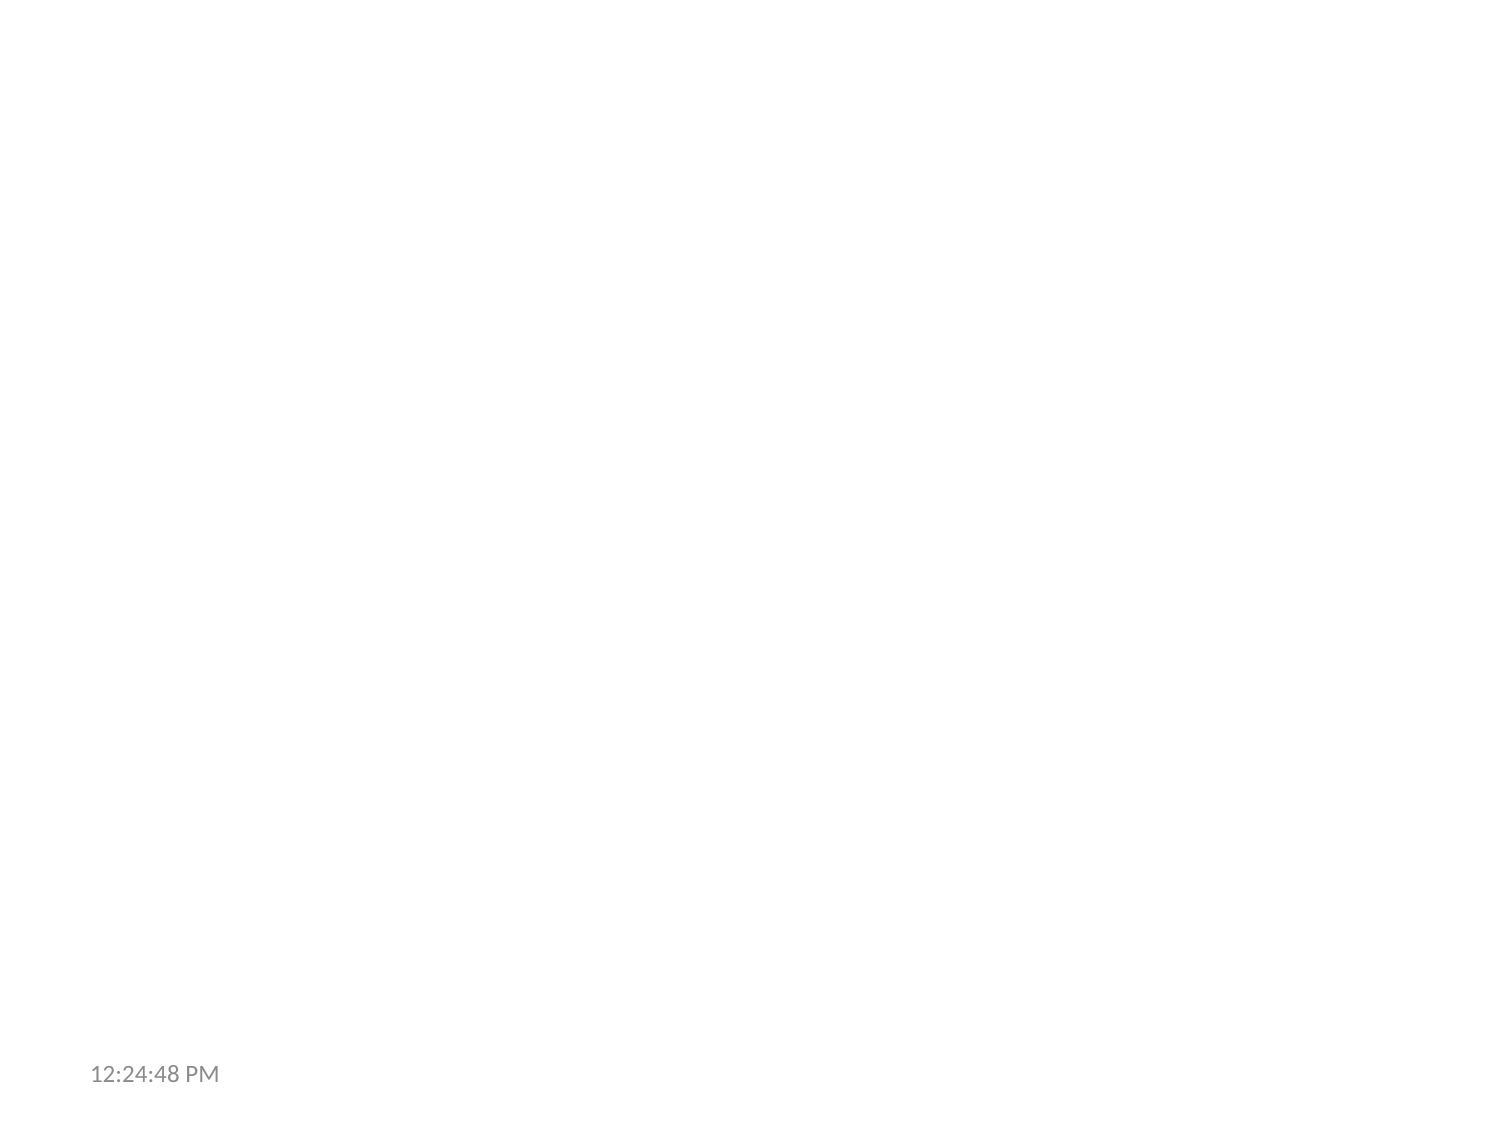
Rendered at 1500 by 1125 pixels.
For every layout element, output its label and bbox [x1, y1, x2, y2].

slide_number [75, 1042, 425, 1103]
